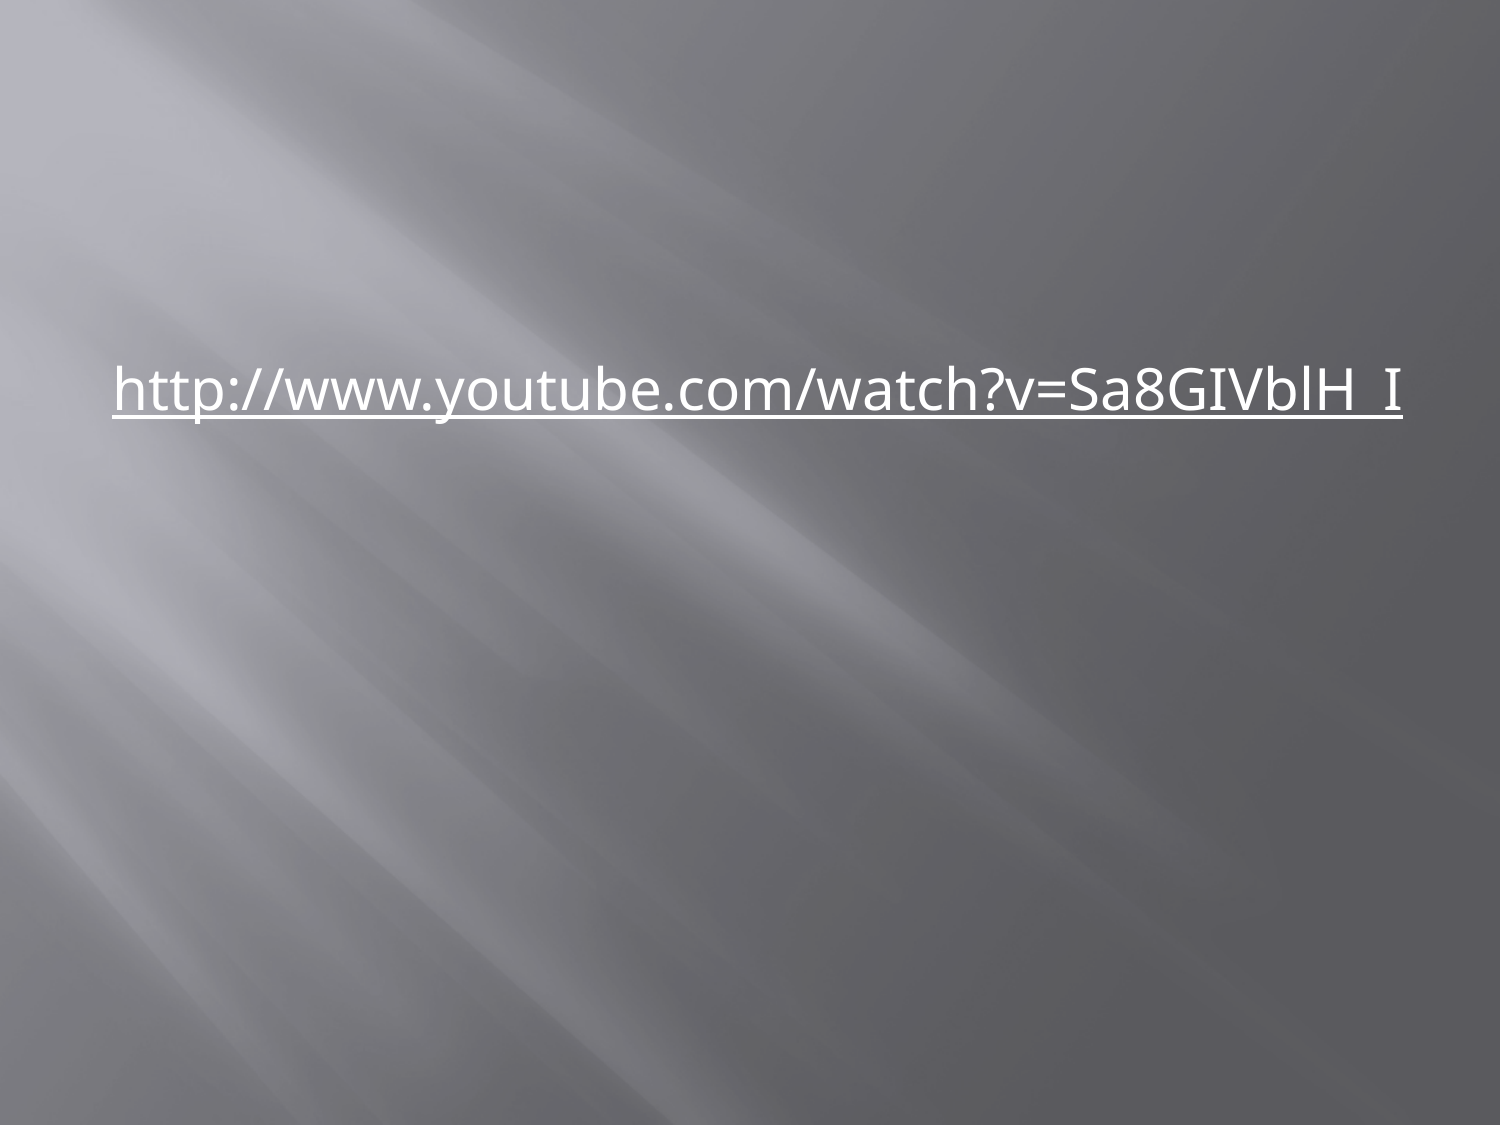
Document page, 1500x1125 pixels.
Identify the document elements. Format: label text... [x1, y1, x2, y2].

list http://www.youtube.com/watch?v=Sa8GIVblH_I [75, 262, 1425, 1035]
